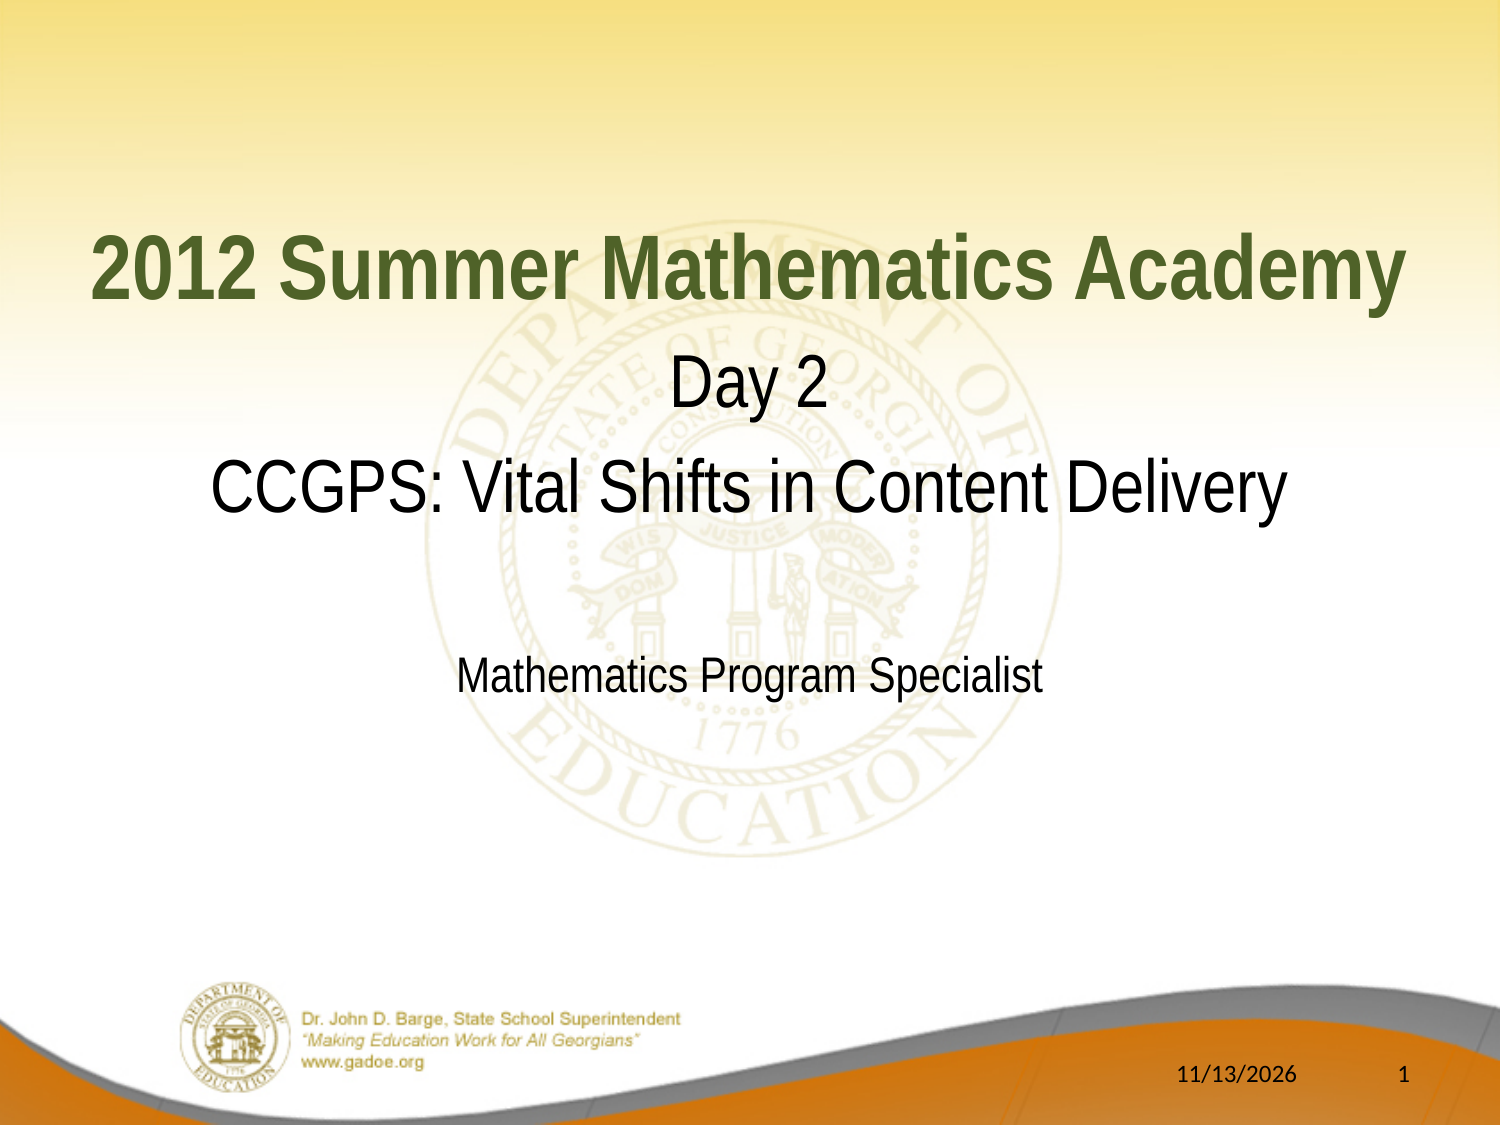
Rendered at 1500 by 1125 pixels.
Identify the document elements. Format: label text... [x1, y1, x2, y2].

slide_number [1137, 1042, 1313, 1103]
slide_number 1 [1325, 1042, 1425, 1103]
list 2012 Summer Mathematics Academy Day 2 CCGPS: Vital Shifts in Content Delivery Mathematics Program Specialist [74, 199, 1426, 943]
picture [0, 0, 1500, 1125]
